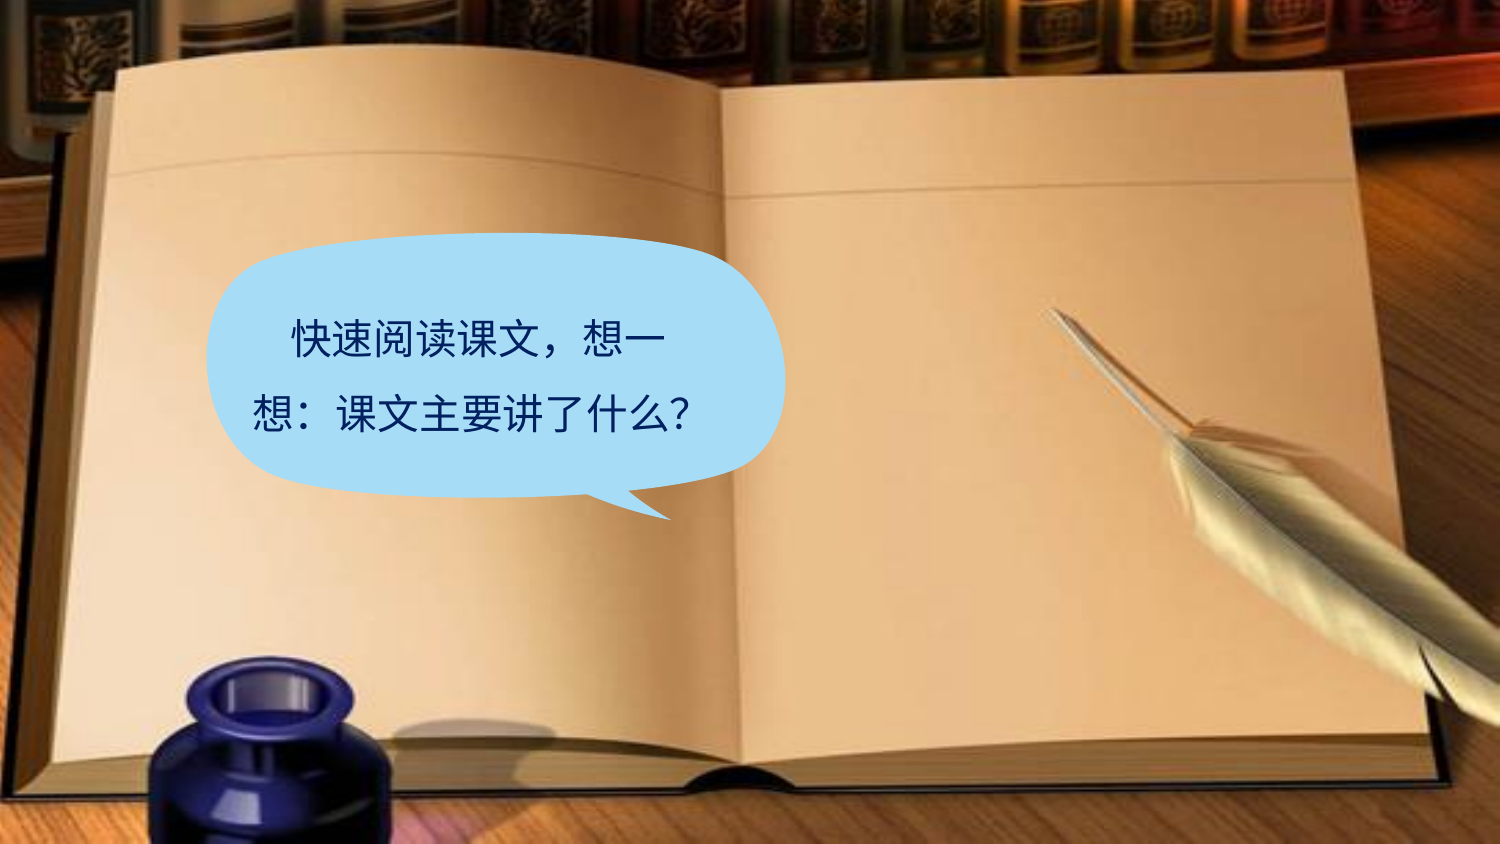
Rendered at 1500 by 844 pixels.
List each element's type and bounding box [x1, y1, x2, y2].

picture [0, 0, 1500, 844]
text_box [206, 232, 786, 503]
